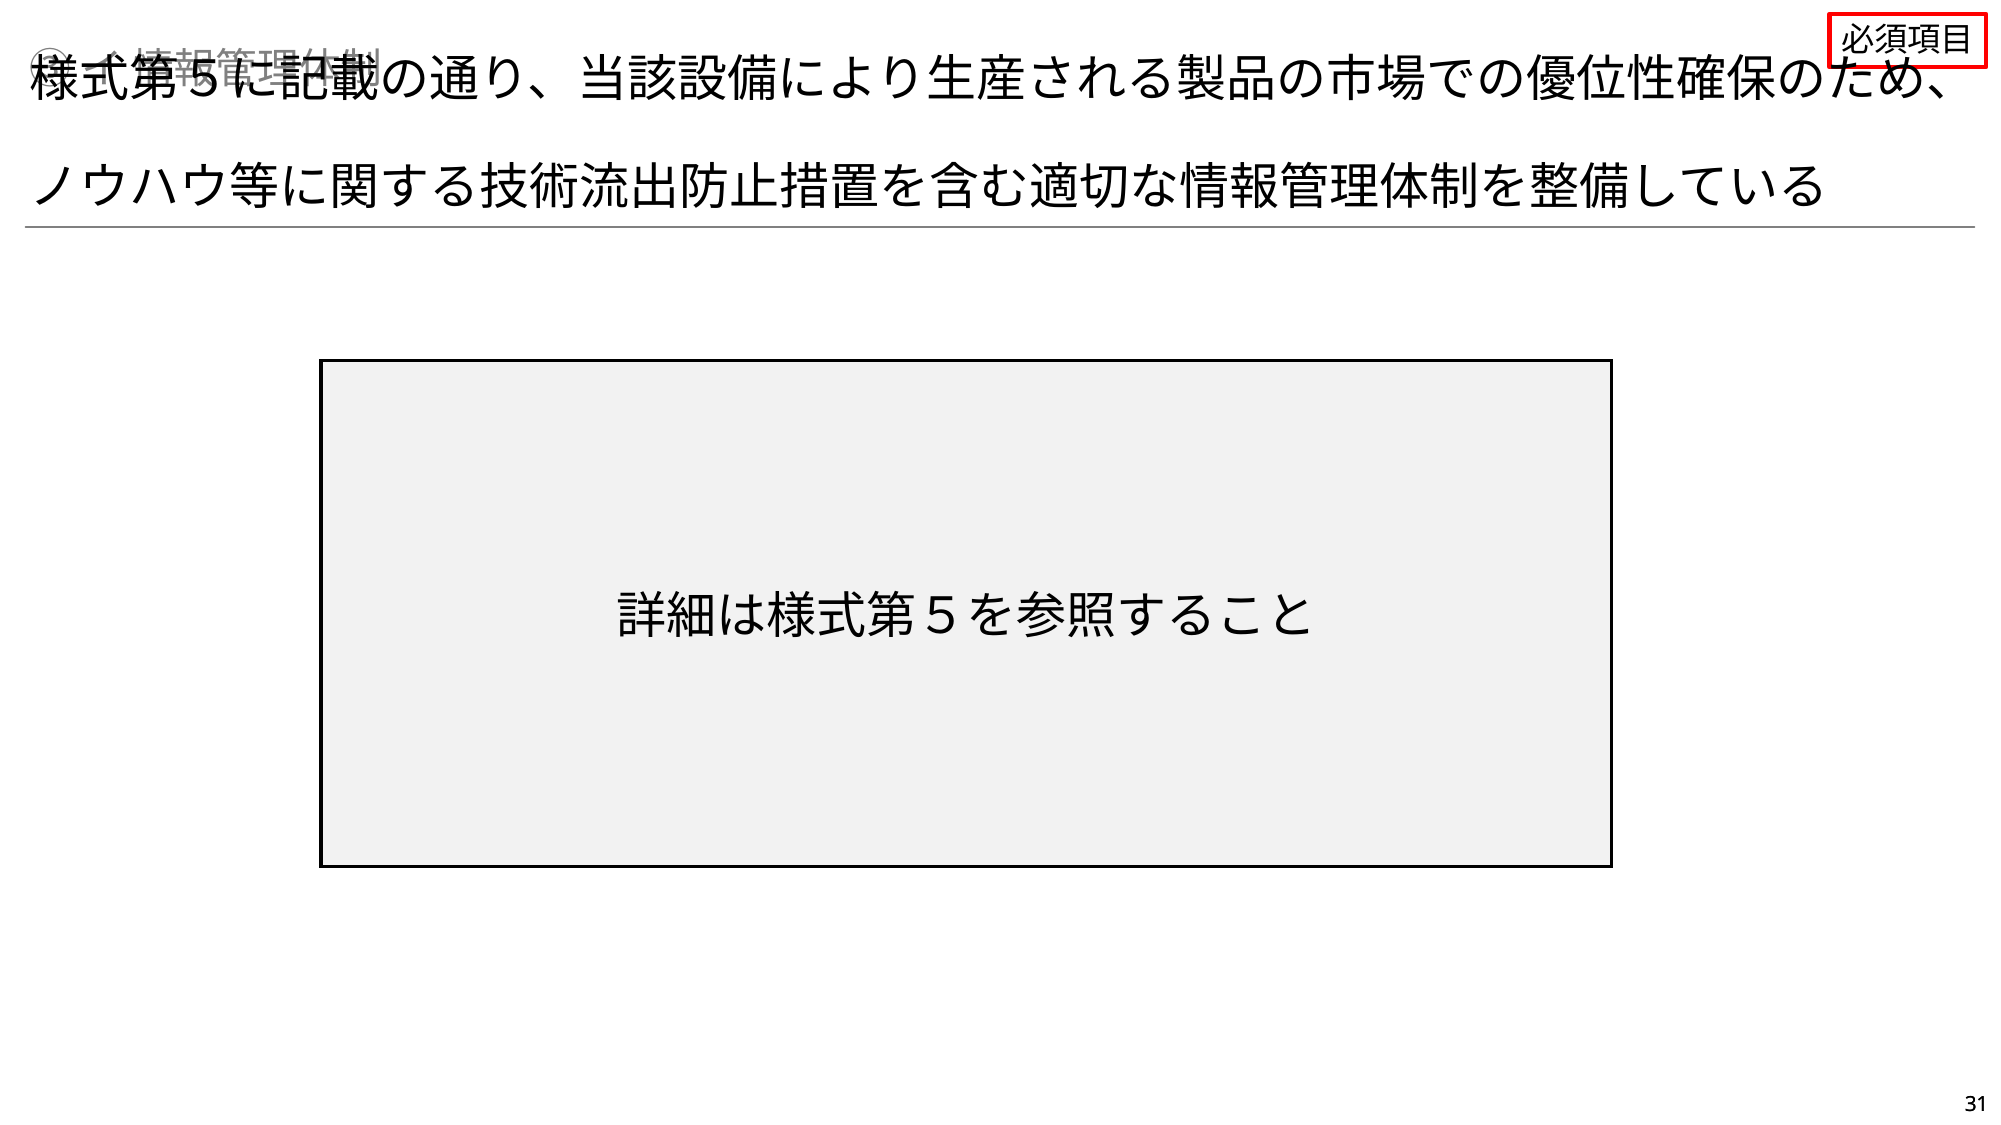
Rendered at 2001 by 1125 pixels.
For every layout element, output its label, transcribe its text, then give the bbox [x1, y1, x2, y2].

text_box 詳細は様式第５を参照すること [319, 359, 1613, 868]
text_box 様式第５に記載の通り、当該設備により生産される製品の市場での優位性確保のため、 ノウハウ等に関する技術流出防止措置を含む適切な情報管理体制を整備している [29, 53, 1975, 216]
text_box 必須項目 [1829, 13, 1986, 68]
text_box ③イ 情報管理体制 [29, 47, 1802, 53]
